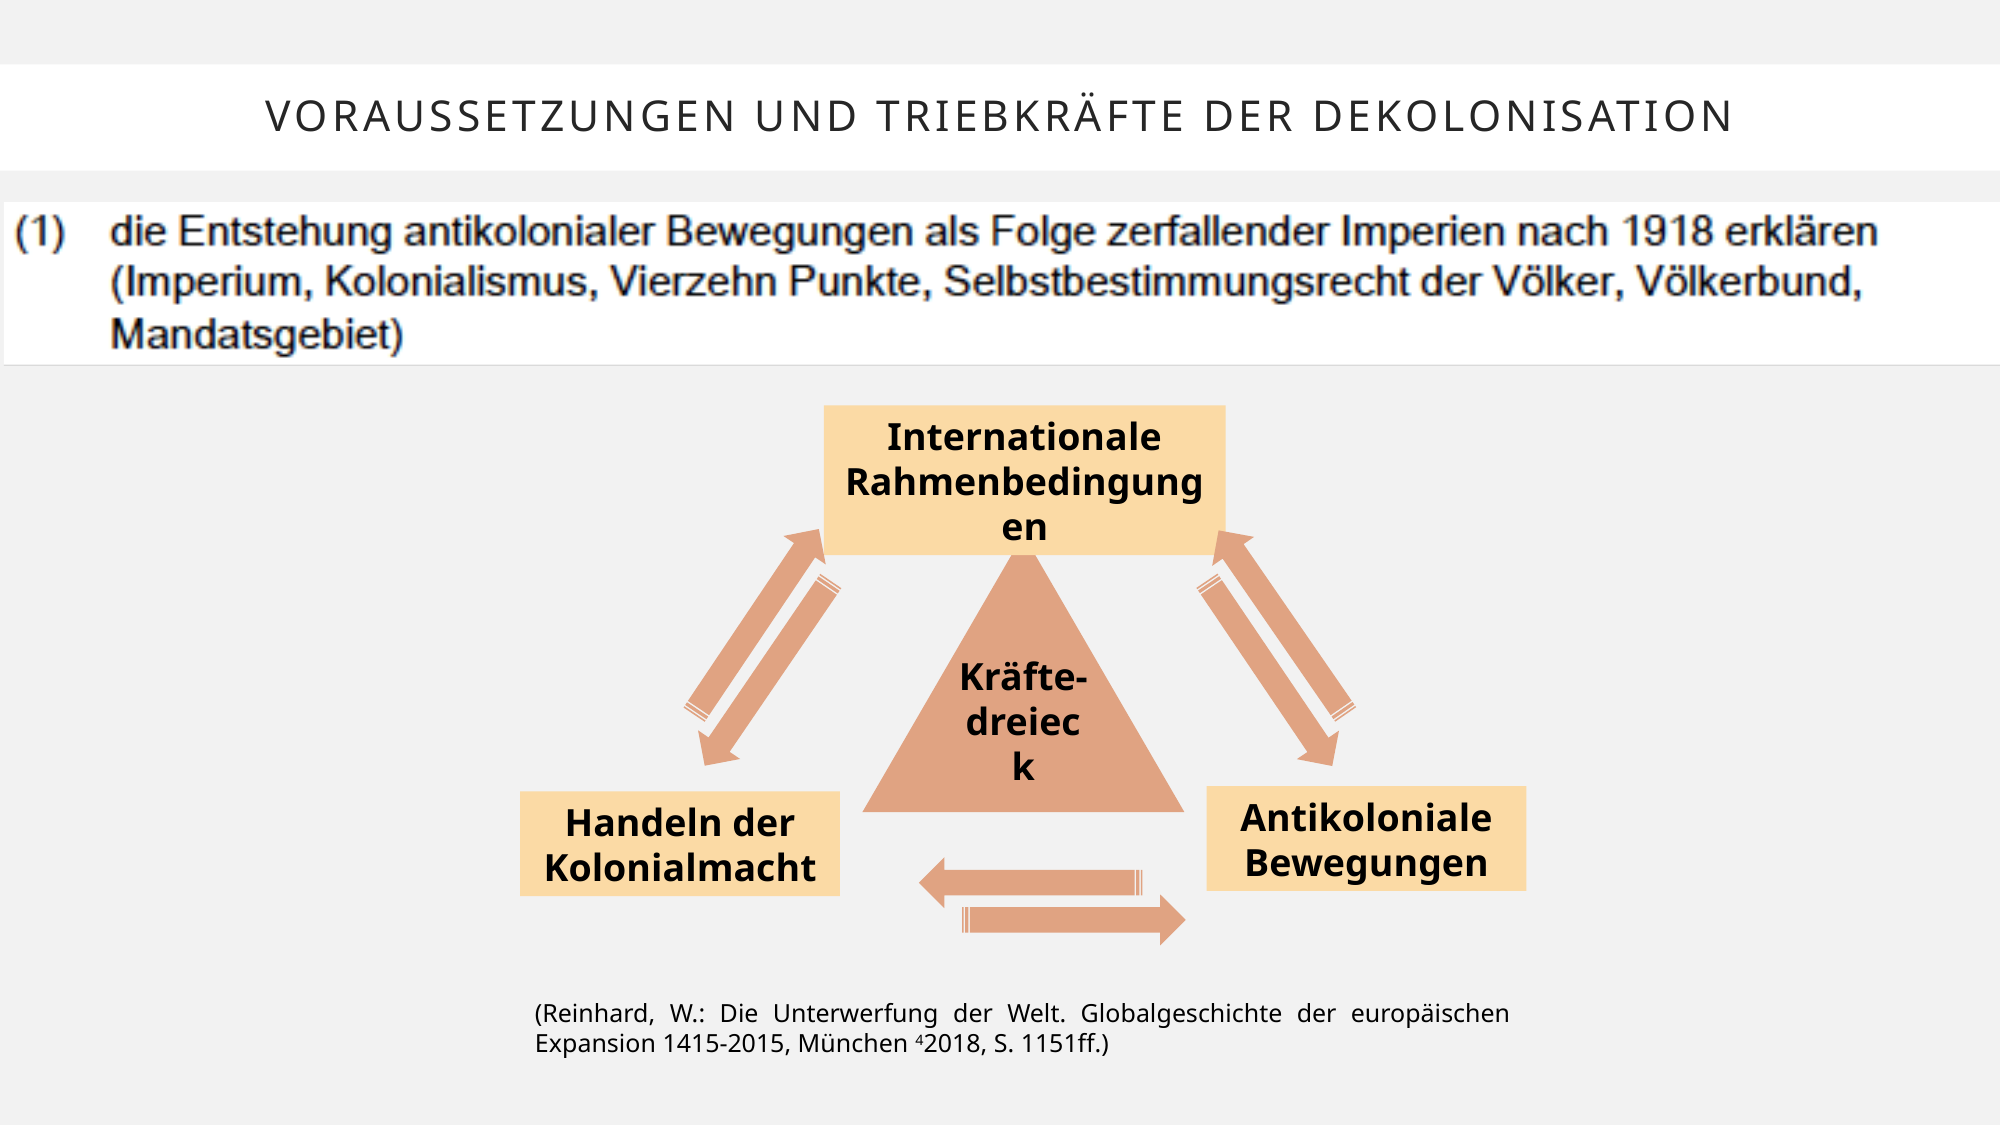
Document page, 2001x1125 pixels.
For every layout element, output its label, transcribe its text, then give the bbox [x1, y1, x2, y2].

text_box [682, 528, 827, 723]
text_box [697, 572, 843, 767]
text_box Internationale Rahmenbedingungen [823, 405, 1226, 556]
text_box [1195, 572, 1341, 768]
text_box (Reinhard, W.: Die Unterwerfung der Welt. Globalgeschichte der europäischen Expansion 1415-2015, München 42018, S. 1151ff.) [520, 990, 1527, 1065]
text_box Handeln der Kolonialmacht [520, 791, 840, 897]
picture [3, 201, 2000, 366]
text_box [961, 893, 1187, 947]
text_box Kräfte- dreieck [861, 556, 1186, 814]
title Voraussetzungen und Triebkräfte der Dekolonisation [0, 62, 2000, 173]
text_box [918, 856, 1144, 910]
text_box Antikoloniale Bewegungen [1206, 786, 1527, 891]
text_box [1211, 529, 1358, 723]
